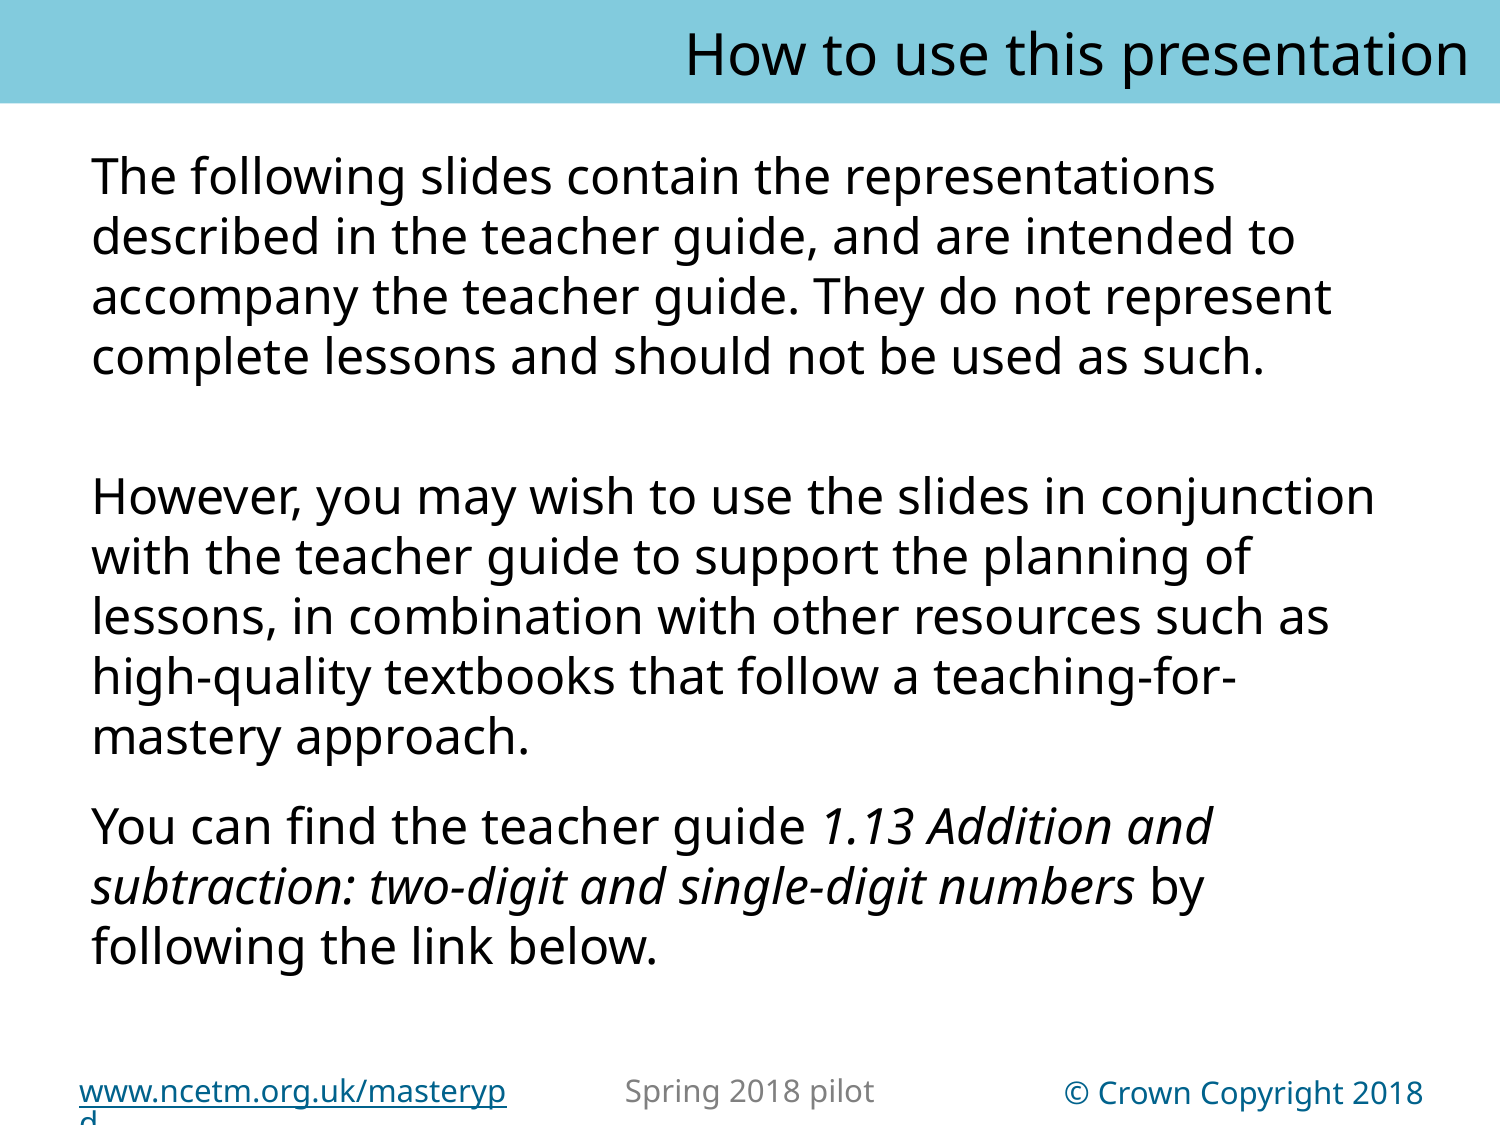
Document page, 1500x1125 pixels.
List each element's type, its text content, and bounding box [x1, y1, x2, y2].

list How to use this presentation [0, 0, 1500, 104]
list You can find the teacher guide 1.13 Addition and subtraction: two-digit and single-digit numbers by following the link below. [76, 786, 1424, 972]
